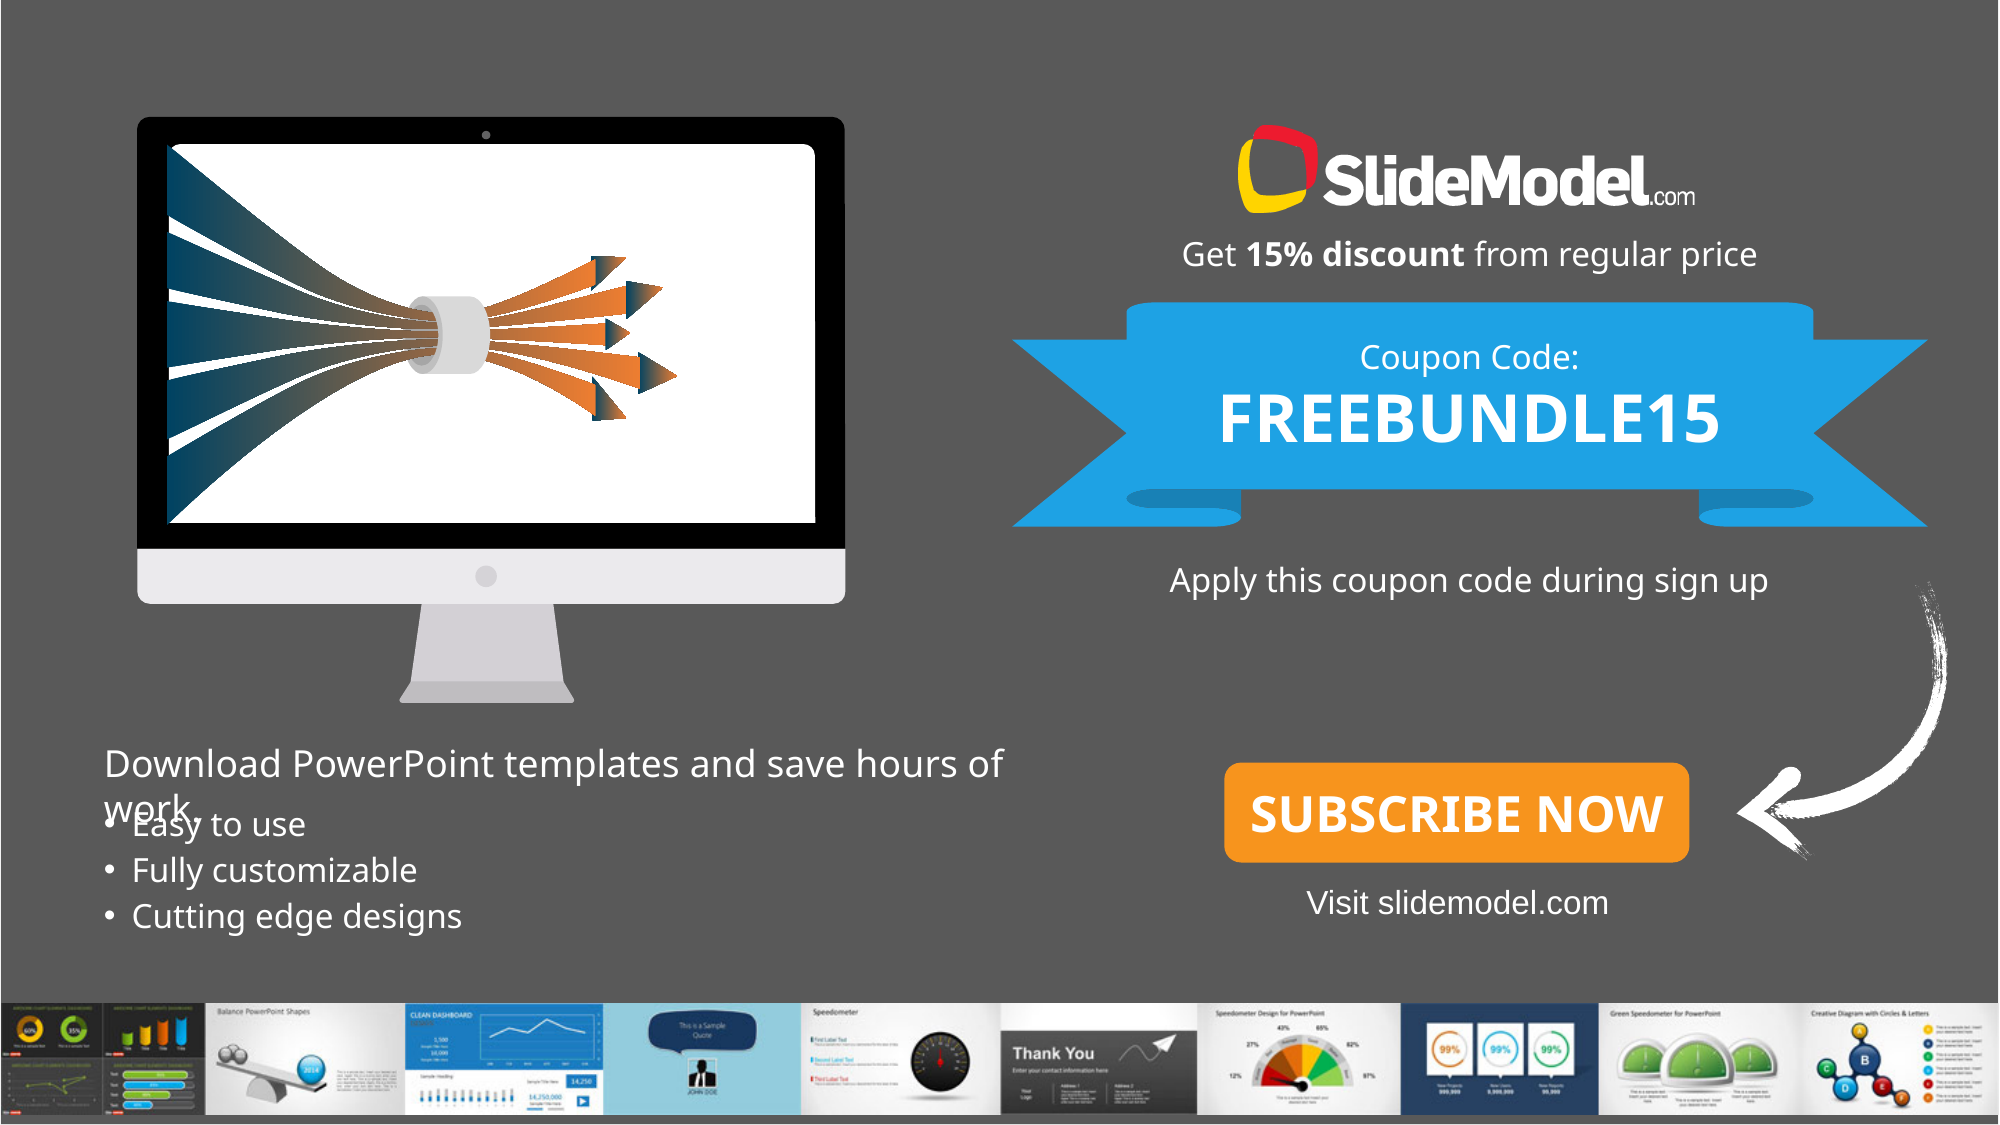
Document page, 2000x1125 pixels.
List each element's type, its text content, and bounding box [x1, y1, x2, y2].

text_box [166, 144, 678, 526]
text_box [1928, 587, 1937, 601]
text_box Easy to use Fully customizable Cutting edge designs [88, 838, 863, 943]
text_box Coupon Code: FREEBUNDLE15 [1173, 328, 1767, 464]
text_box [1012, 302, 1928, 527]
text_box Download PowerPoint templates and save hours of work. [88, 732, 1059, 838]
text_box [1736, 594, 1948, 861]
picture [1237, 125, 1695, 213]
text_box [0, 0, 2000, 1003]
picture [0, 1003, 1999, 1115]
text_box SUBSCRIBE NOW [1222, 760, 1692, 865]
text_box Apply this coupon code during sign up [1129, 551, 1811, 607]
text_box Visit slidemodel.com [1247, 874, 1669, 928]
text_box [136, 116, 846, 704]
text_box Get 15% discount from regular price [1058, 225, 1882, 281]
